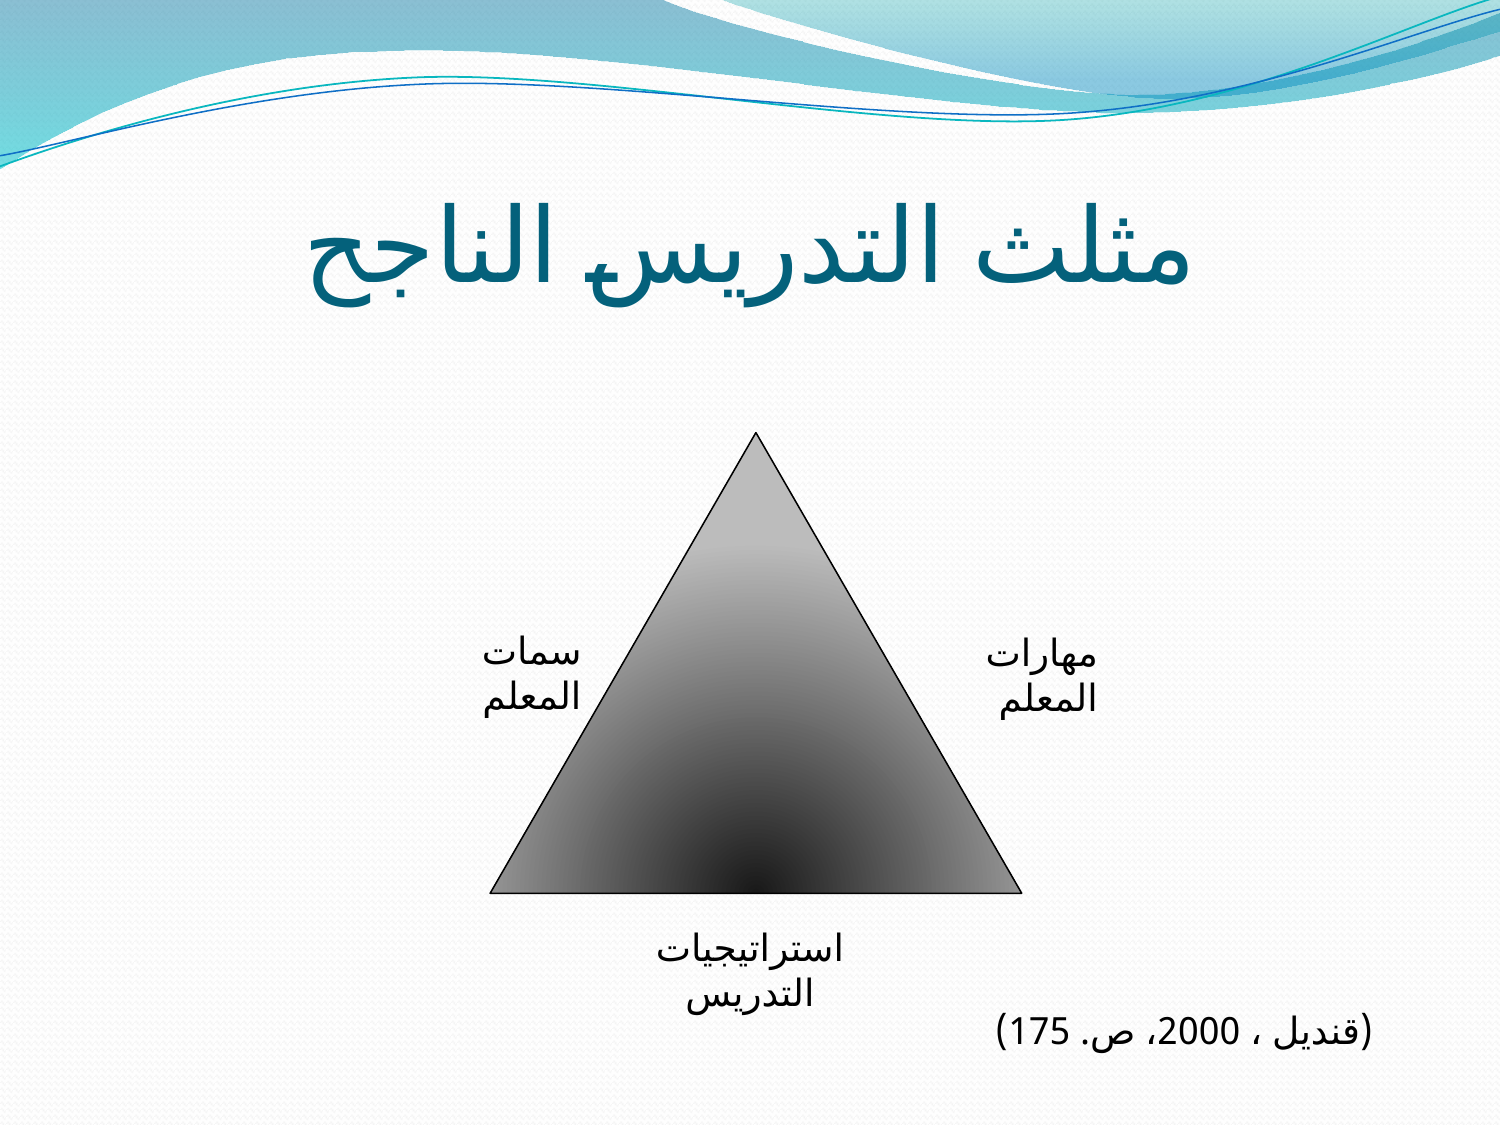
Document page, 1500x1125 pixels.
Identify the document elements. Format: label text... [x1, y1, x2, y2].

text_box استراتيجيات التدريس [596, 916, 904, 1022]
text_box سمات المعلم [395, 619, 597, 725]
text_box مهارات المعلم [900, 621, 1113, 727]
text_box [489, 431, 1023, 895]
text_box (قنديل ، 2000، ص. 175) [962, 999, 1388, 1105]
title مثلث التدريس الناجح [75, 115, 1425, 303]
